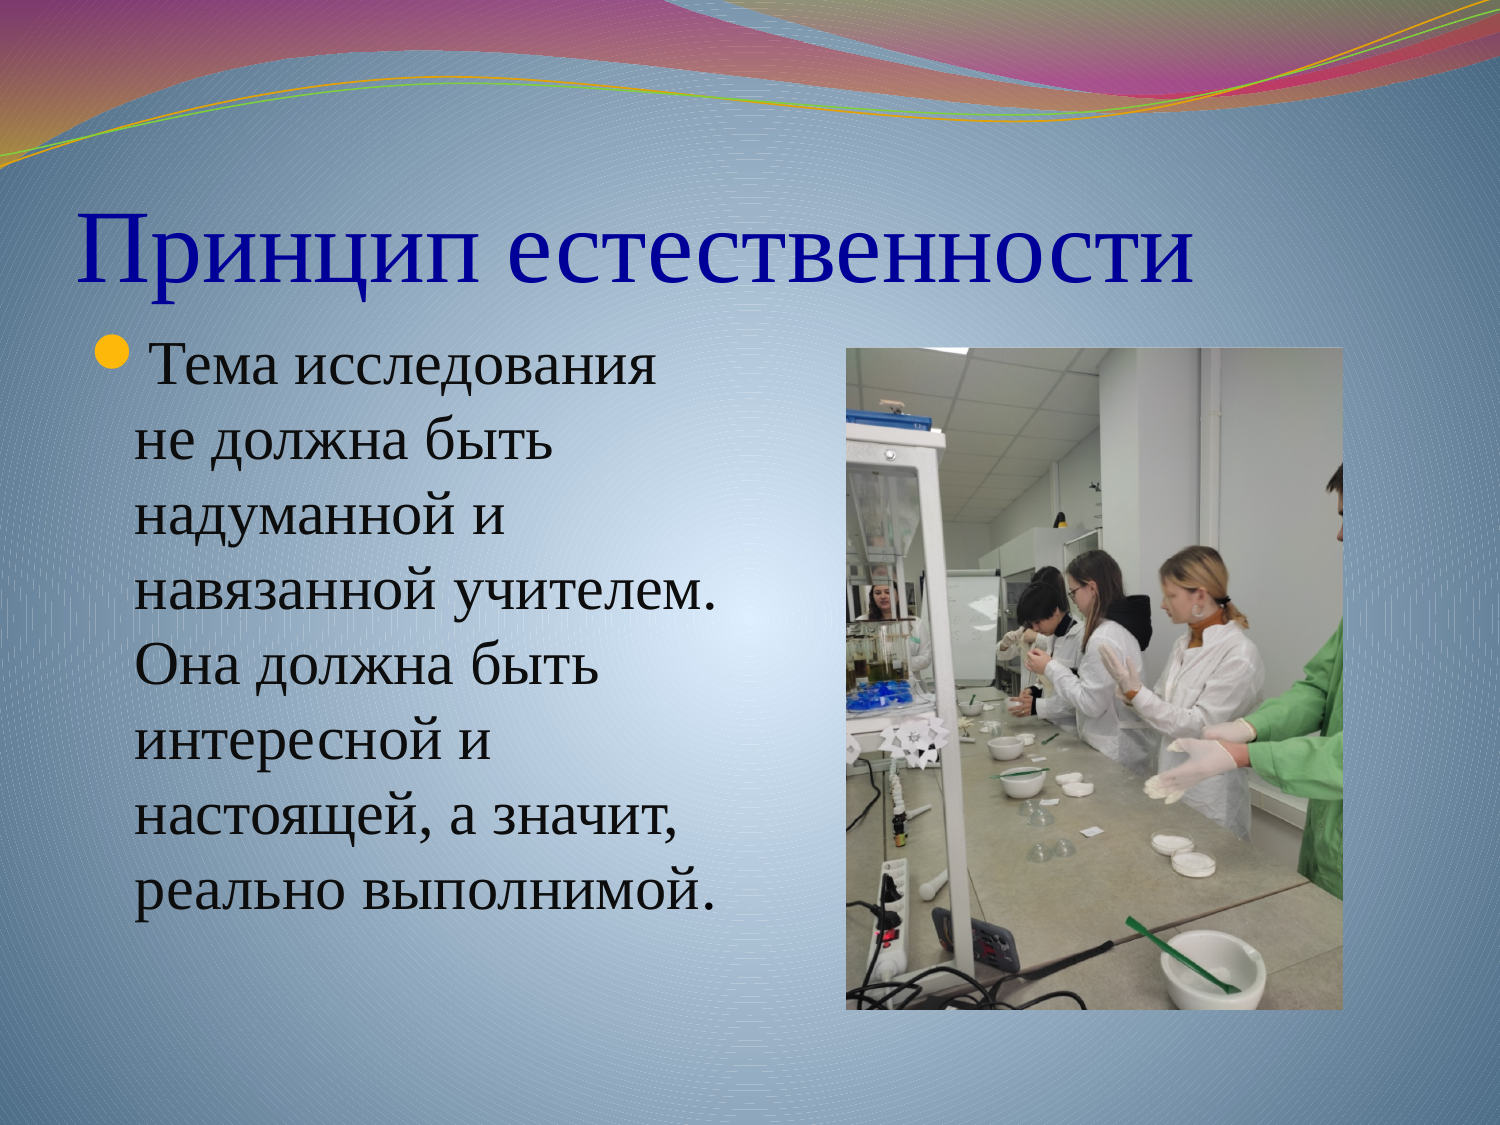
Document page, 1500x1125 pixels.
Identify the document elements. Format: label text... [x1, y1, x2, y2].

picture [846, 938, 1343, 1009]
picture [846, 348, 1343, 430]
list Тема исследования не должна быть надуманной и навязанной учителем. Она должна быть интересной и настоящей, а значит, реально выполнимой. [75, 314, 738, 1043]
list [762, 430, 1426, 928]
title Принцип естественности [75, 115, 1425, 303]
